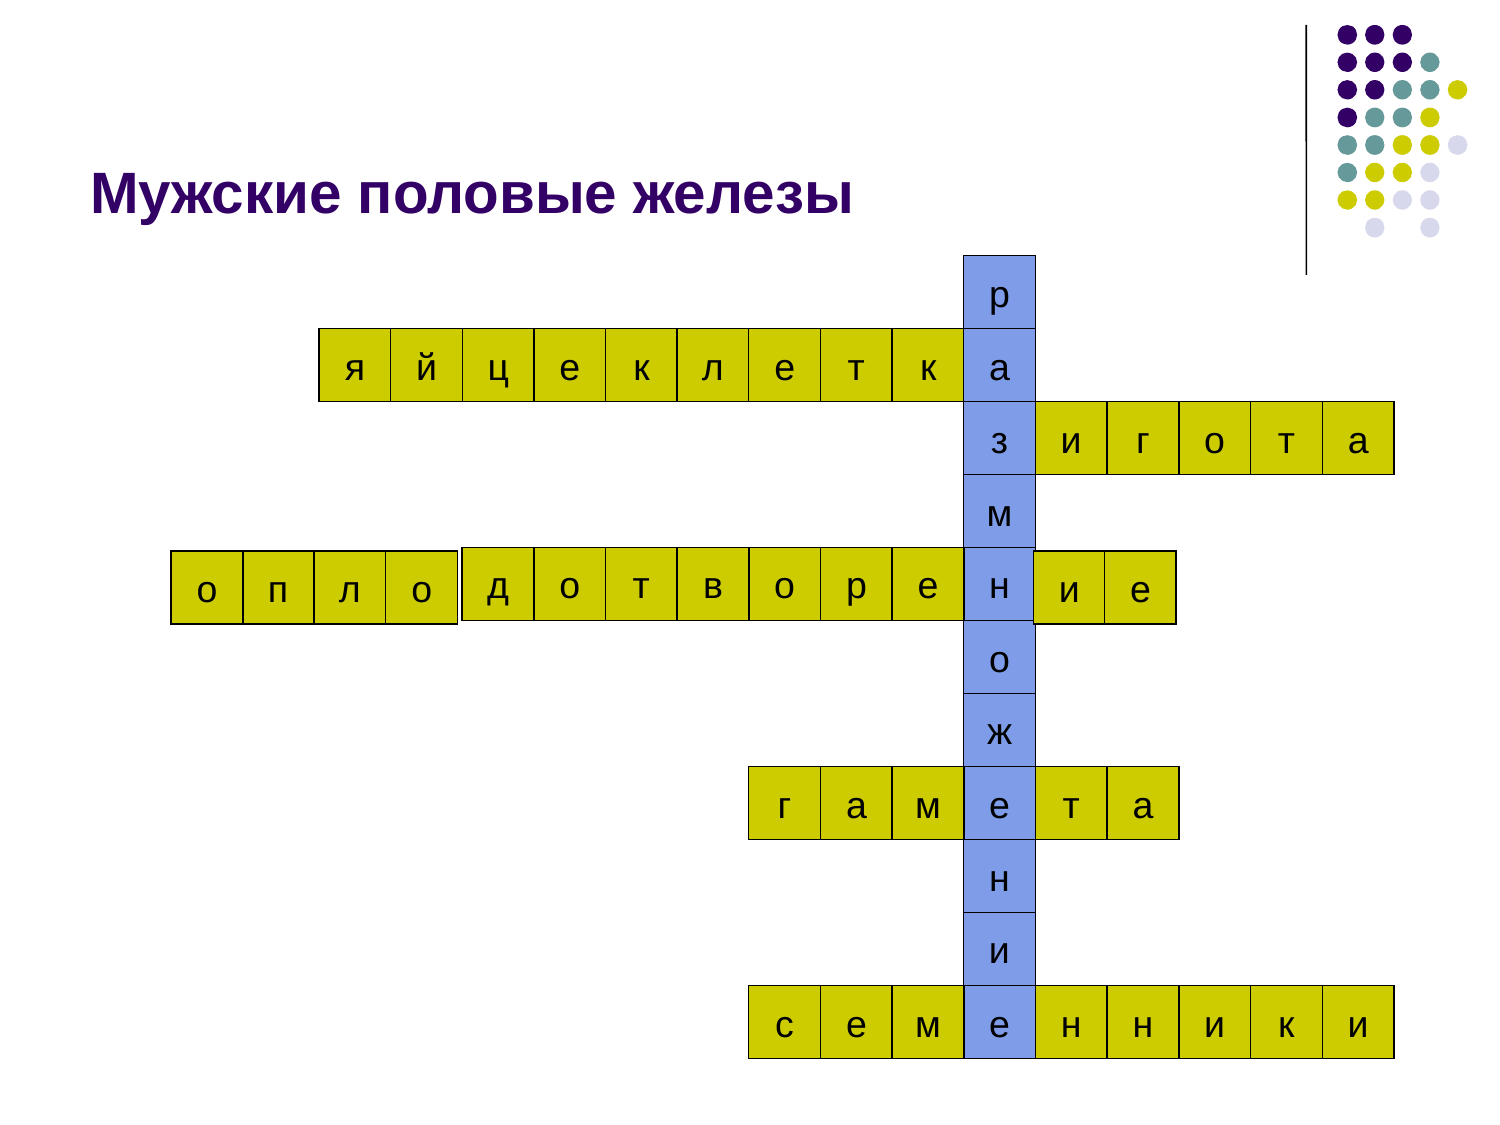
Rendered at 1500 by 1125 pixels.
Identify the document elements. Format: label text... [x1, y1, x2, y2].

text_box е [965, 985, 1033, 1059]
text_box и [1041, 550, 1104, 624]
text_box к [605, 328, 677, 402]
text_box а [1322, 401, 1394, 475]
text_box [533, 547, 750, 621]
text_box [1035, 401, 1251, 475]
text_box к [1252, 985, 1322, 1059]
text_box и [1322, 985, 1394, 1059]
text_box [963, 547, 1036, 692]
text_box и [963, 913, 1036, 985]
title Мужские половые железы [74, 19, 1313, 233]
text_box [751, 547, 965, 621]
text_box е [535, 328, 605, 402]
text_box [963, 255, 1036, 400]
text_box е [1104, 550, 1177, 624]
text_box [1035, 985, 1251, 1059]
text_box д [462, 547, 531, 621]
text_box л [677, 328, 748, 402]
text_box к [892, 328, 958, 402]
text_box а [1107, 766, 1179, 840]
text_box т [1041, 766, 1107, 840]
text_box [748, 985, 965, 1059]
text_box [963, 401, 1036, 546]
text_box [963, 693, 1036, 840]
text_box н [963, 848, 1036, 913]
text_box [241, 550, 458, 625]
text_box о [171, 550, 240, 624]
text_box е [748, 328, 820, 402]
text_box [318, 328, 535, 402]
text_box т [1252, 401, 1322, 475]
text_box т [820, 328, 892, 402]
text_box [748, 766, 965, 840]
